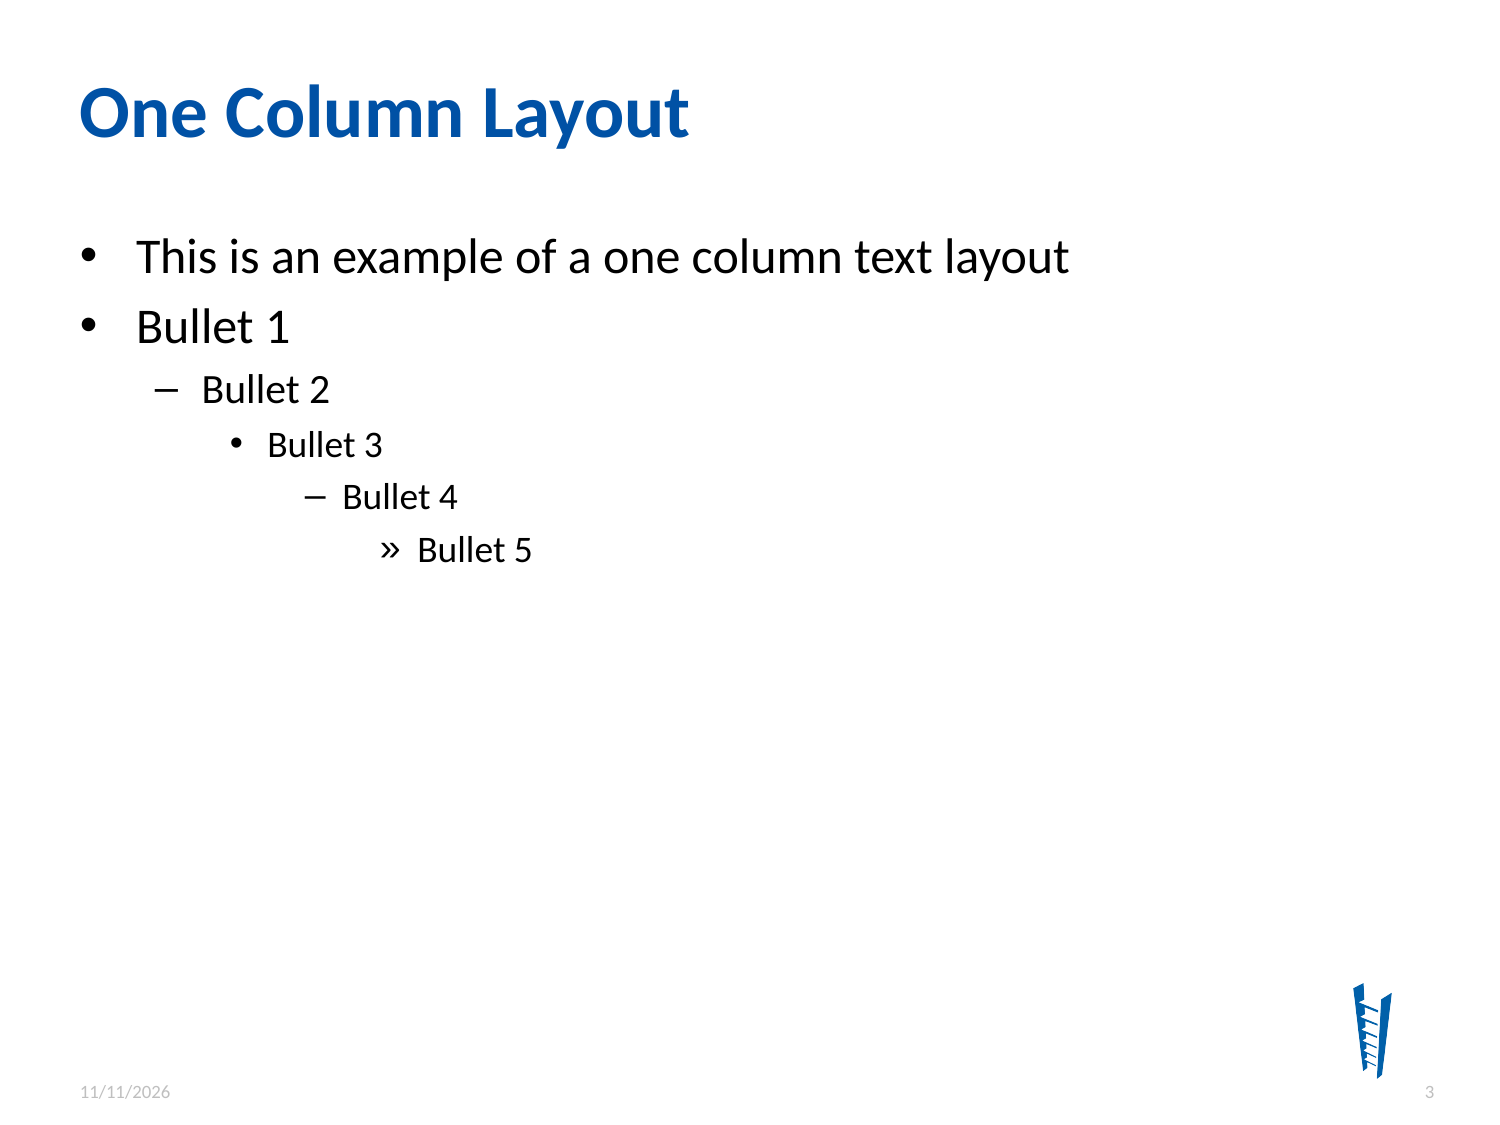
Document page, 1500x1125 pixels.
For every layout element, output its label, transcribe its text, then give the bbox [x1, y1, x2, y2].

picture [1353, 994, 1392, 1079]
list This is an example of a one column text layout Bullet 1 Bullet 2 Bullet 3 Bullet 4 Bullet 5 [79, 216, 1435, 994]
title One Column Layout [79, 44, 1435, 171]
